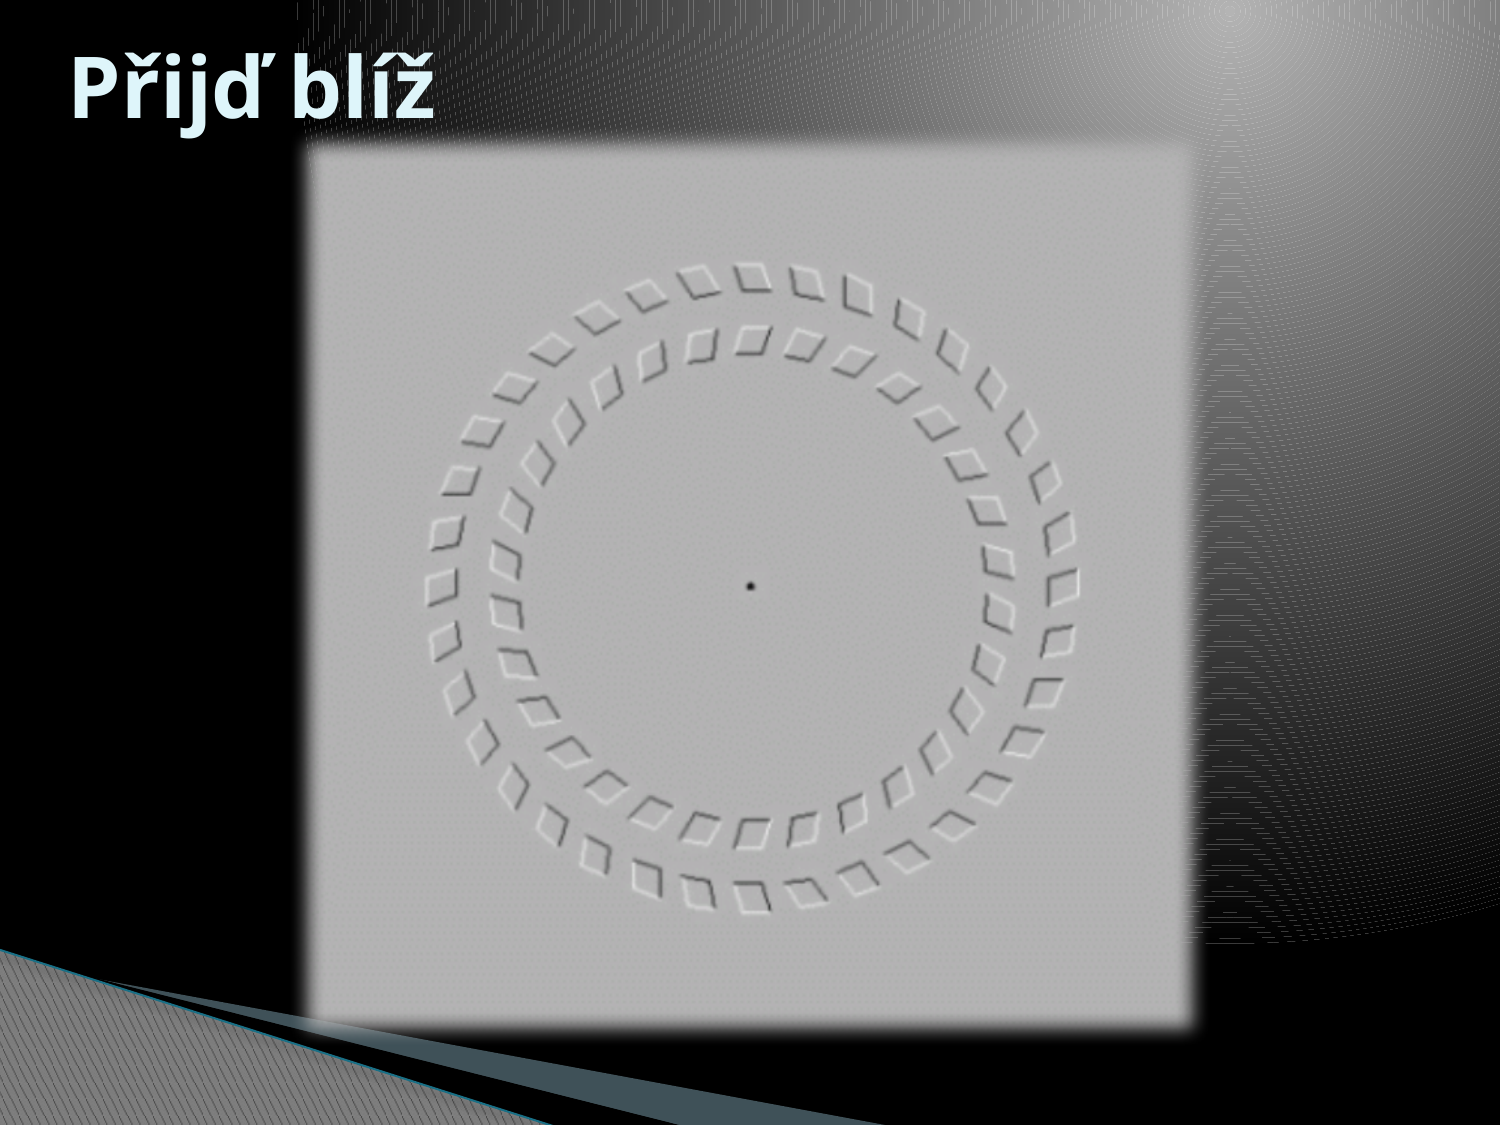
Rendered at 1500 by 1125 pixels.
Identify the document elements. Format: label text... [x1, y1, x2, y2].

picture [0, 125, 1211, 1125]
title Přijď blíž [53, 19, 1206, 149]
